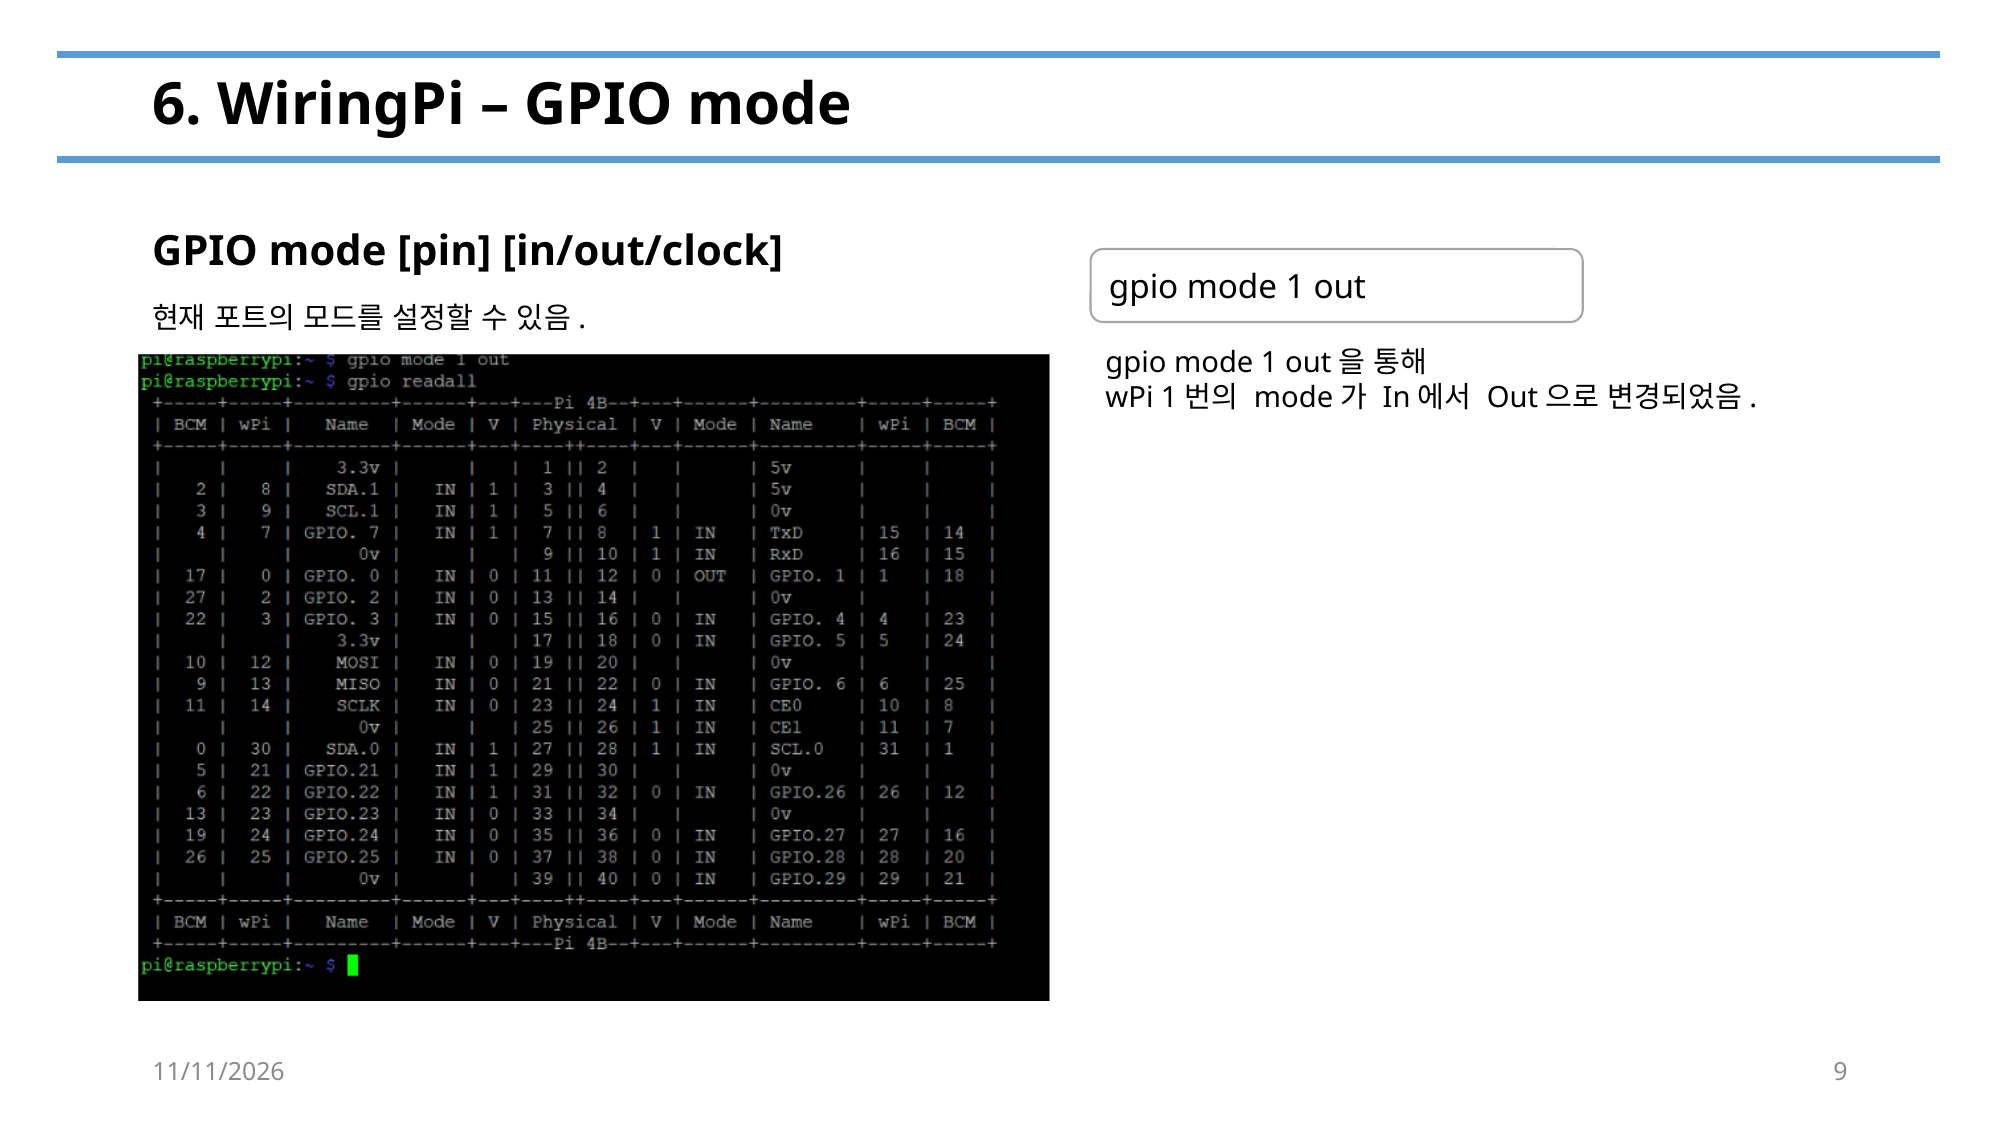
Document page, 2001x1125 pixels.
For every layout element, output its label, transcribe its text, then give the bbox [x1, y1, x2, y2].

text_box gpio mode 1 out [1089, 247, 1584, 324]
title 6. WiringPi – GPIO mode [137, 66, 1863, 145]
text_box gpio mode 1 out을 통해 wPi 1번의 mode가 In에서 Out으로 변경되었음. [1090, 336, 1800, 422]
text_box 현재 포트의 모드를 설정할 수 있음. [137, 291, 847, 342]
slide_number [137, 1042, 588, 1103]
picture [137, 353, 1051, 1001]
slide_number 9 [1412, 1042, 1863, 1103]
text_box GPIO mode [pin] [in/out/clock] [137, 216, 1198, 282]
